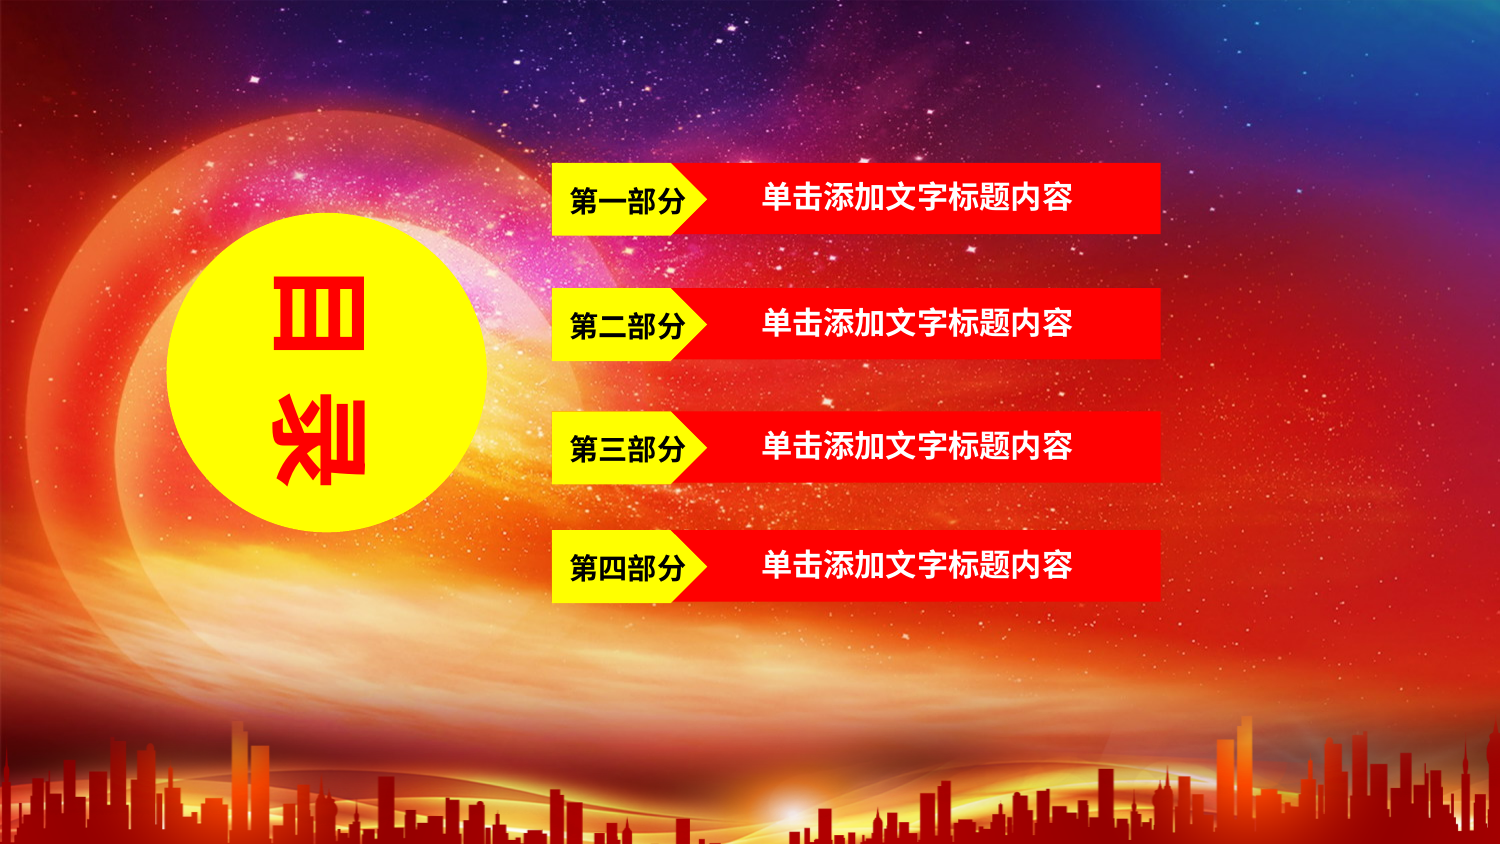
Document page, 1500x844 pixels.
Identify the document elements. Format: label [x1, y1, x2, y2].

text_box [551, 162, 708, 236]
text_box [0, 0, 1500, 844]
text_box [551, 287, 1161, 360]
text_box [551, 288, 708, 361]
text_box [551, 530, 708, 604]
text_box [708, 162, 1161, 235]
text_box [708, 530, 1161, 602]
text_box [708, 411, 1161, 483]
text_box [551, 411, 708, 485]
